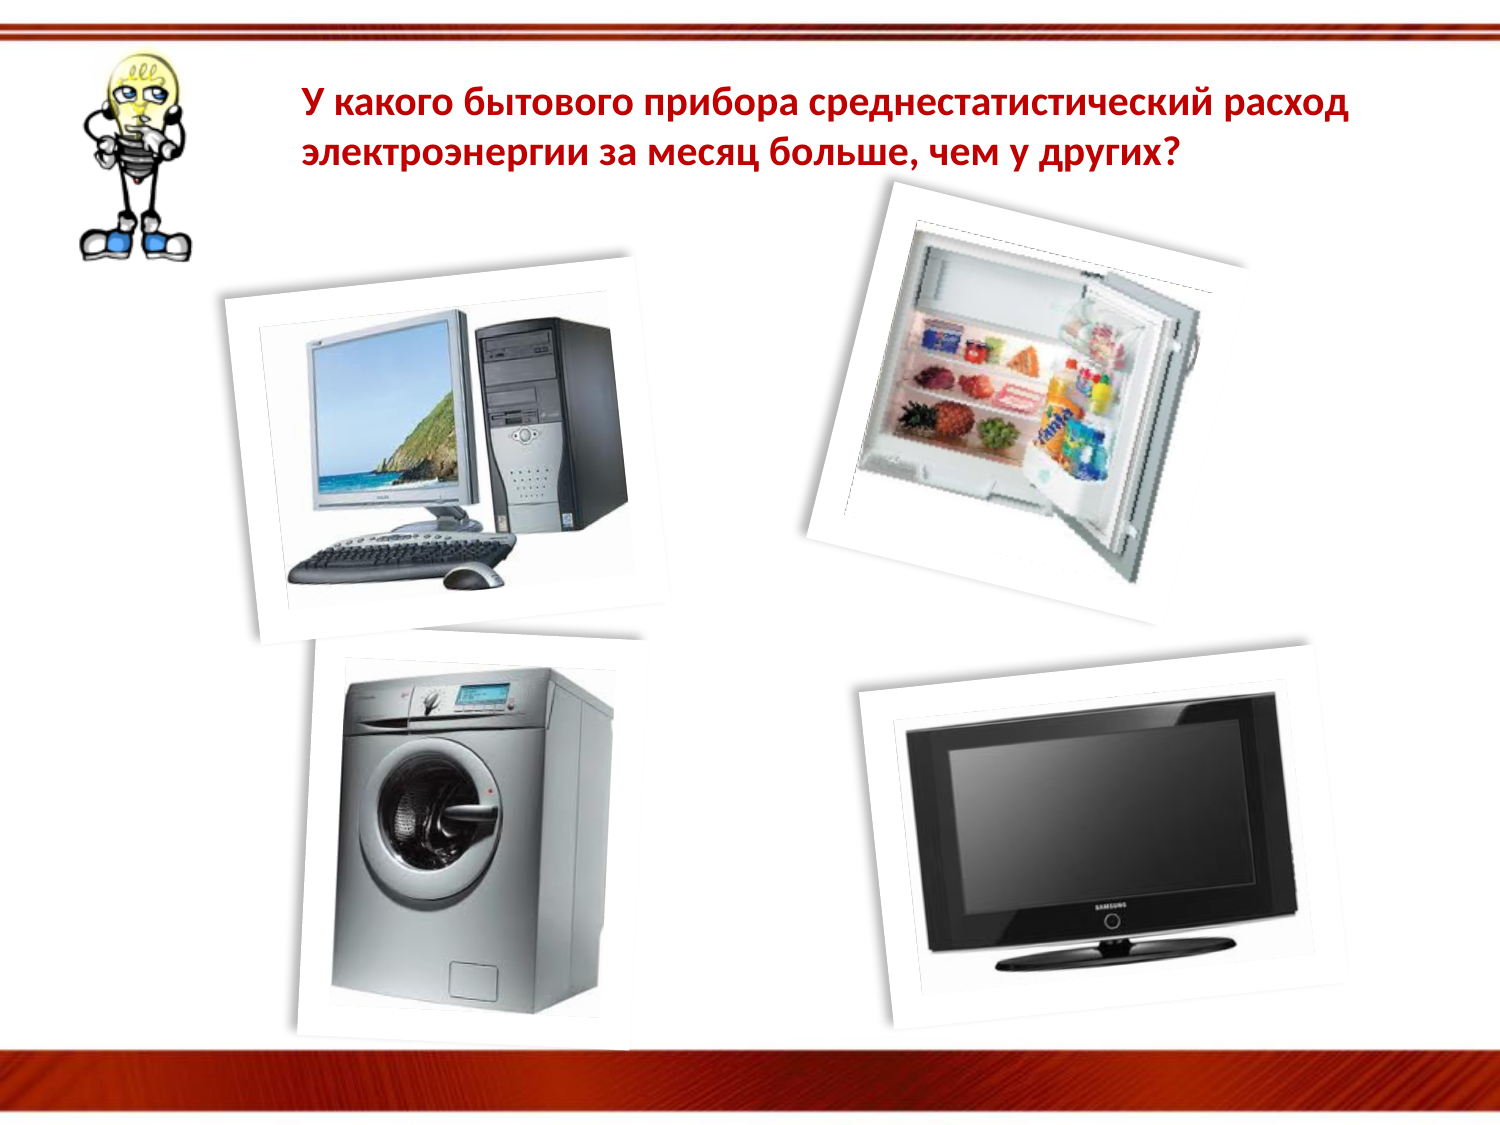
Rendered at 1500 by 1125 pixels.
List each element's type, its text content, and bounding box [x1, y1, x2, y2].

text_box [985, 692, 1199, 697]
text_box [371, 302, 585, 306]
text_box У какого бытового прибора среднестатистический расход электроэнергии за месяц больше, чем у других? [286, 66, 1375, 182]
picture [0, 0, 1500, 1125]
